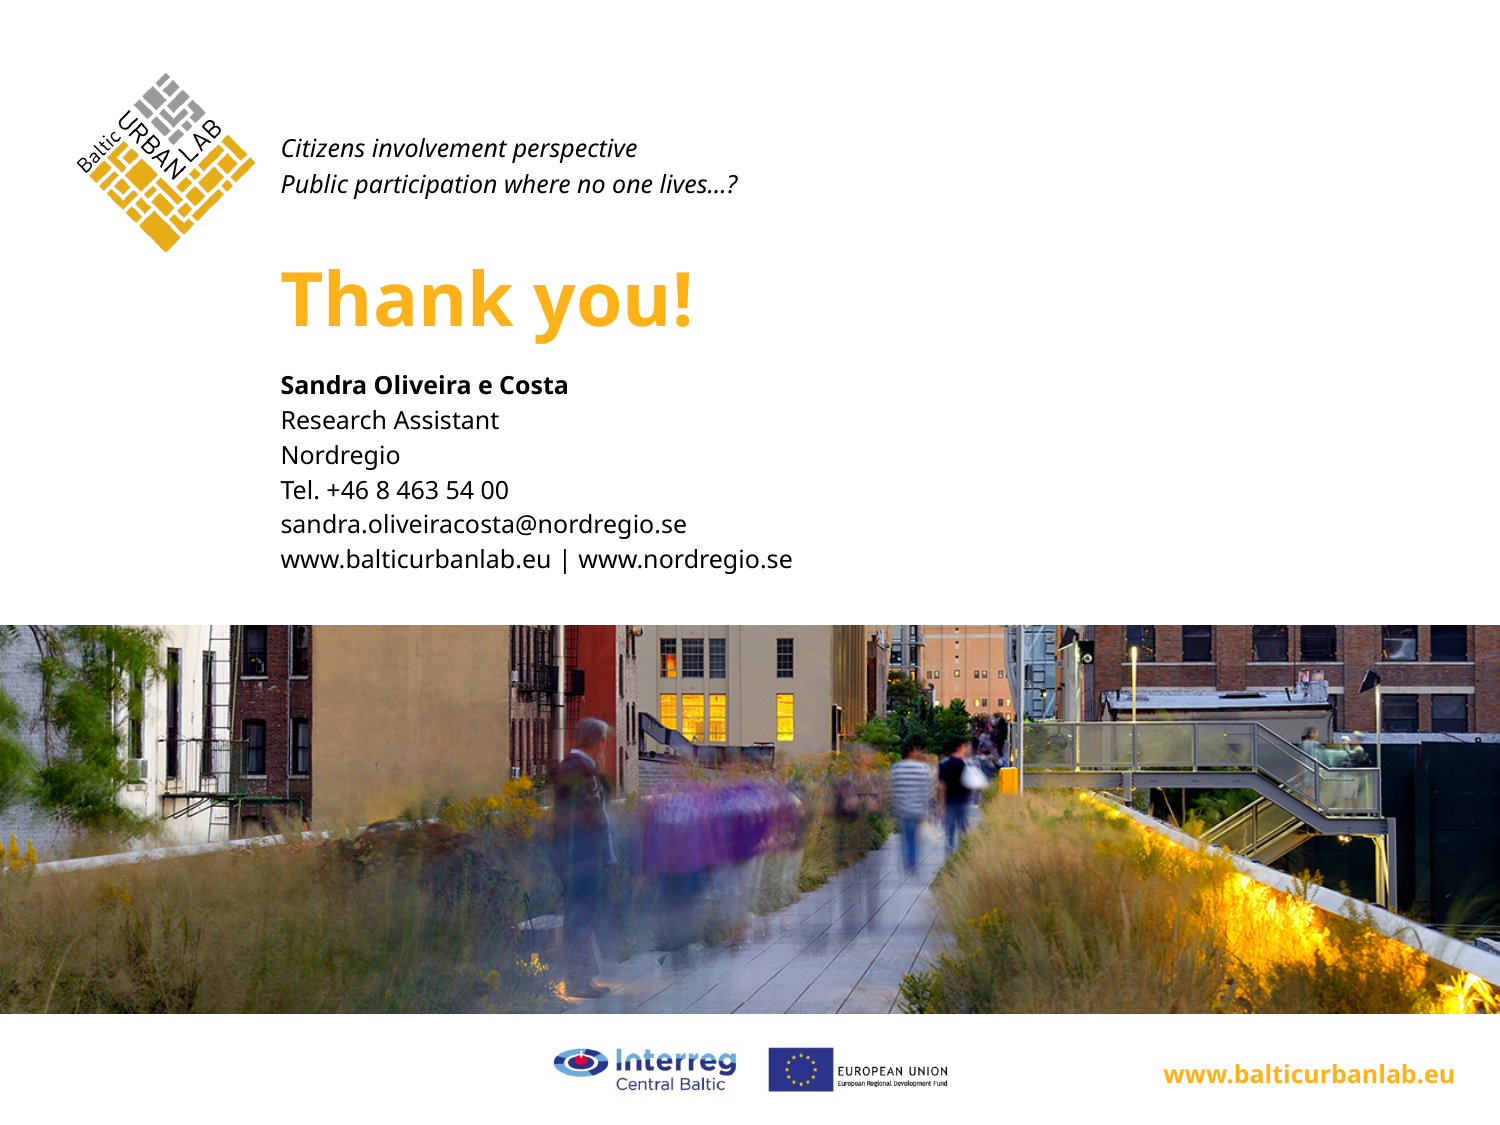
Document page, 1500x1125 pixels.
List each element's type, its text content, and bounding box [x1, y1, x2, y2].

list Sandra Oliveira e Costa Research Assistant Nordregio Tel. +46 8 463 54 00 sandra.oliveiracosta@nordregio.se www.balticurbanlab.eu | www.nordregio.se [265, 361, 1074, 587]
picture [0, 625, 1500, 1014]
list Citizens involvement perspective Public participation where no one lives…? [265, 119, 916, 205]
title Thank you! [265, 243, 1412, 350]
picture [72, 68, 259, 256]
picture [548, 1033, 952, 1106]
